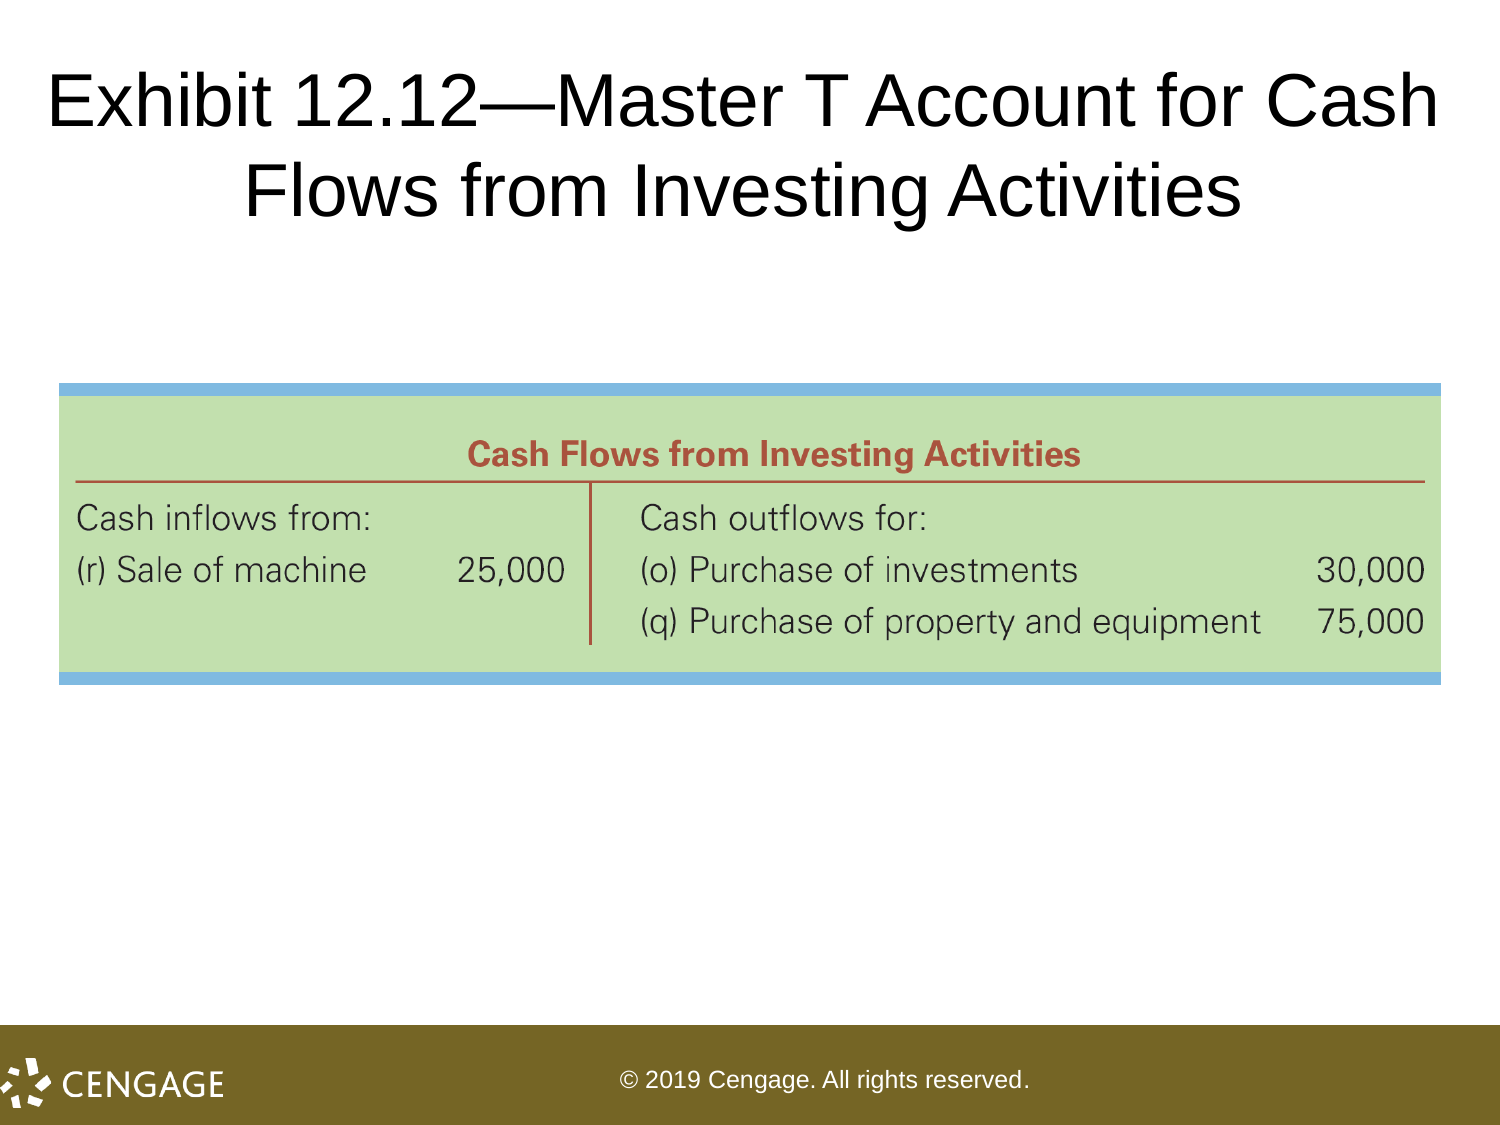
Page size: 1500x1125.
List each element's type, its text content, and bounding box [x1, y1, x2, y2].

picture [0, 1058, 223, 1108]
picture [59, 374, 1441, 693]
title Exhibit 12.12—Master T Account for Cash Flows from Investing Activities [19, 50, 1469, 232]
